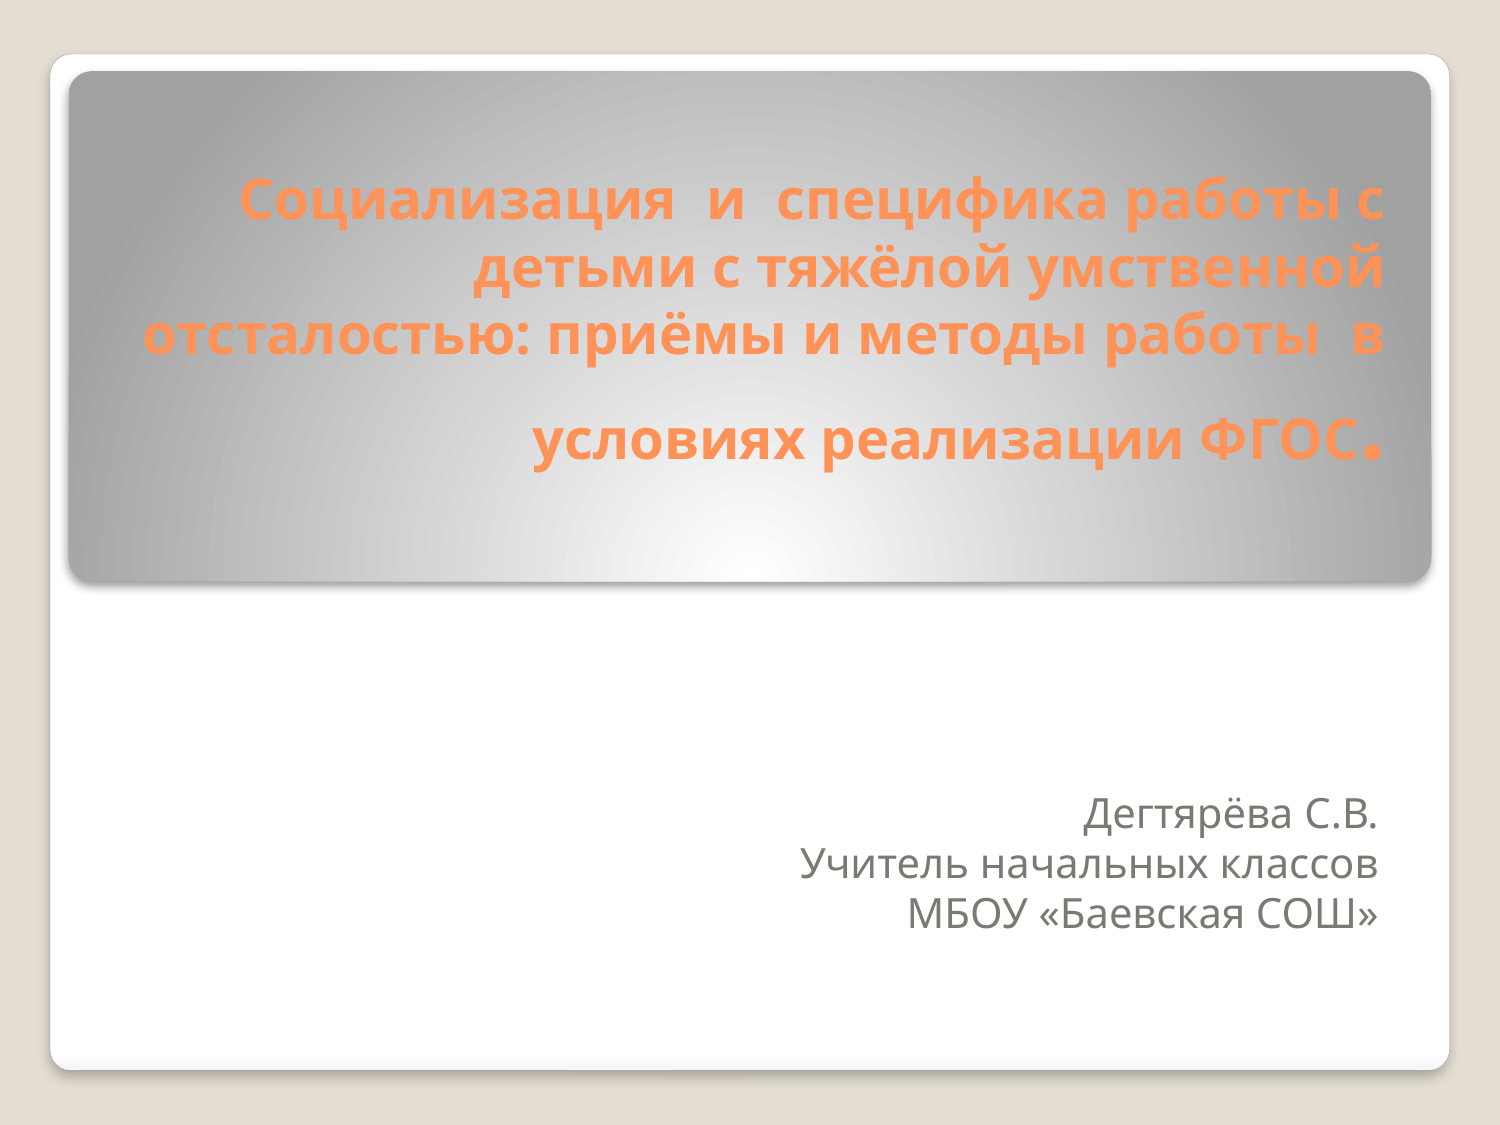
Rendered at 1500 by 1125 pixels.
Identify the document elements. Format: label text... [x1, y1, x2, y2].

subtitle Дегтярёва С.В. Учитель начальных классов МБОУ «Баевская СОШ» [118, 786, 1394, 988]
title Социализация и специфика работы с детьми с тяжёлой умственной отсталостью: приёмы и методы работы в условиях реализации ФГОС. [118, 125, 1394, 599]
